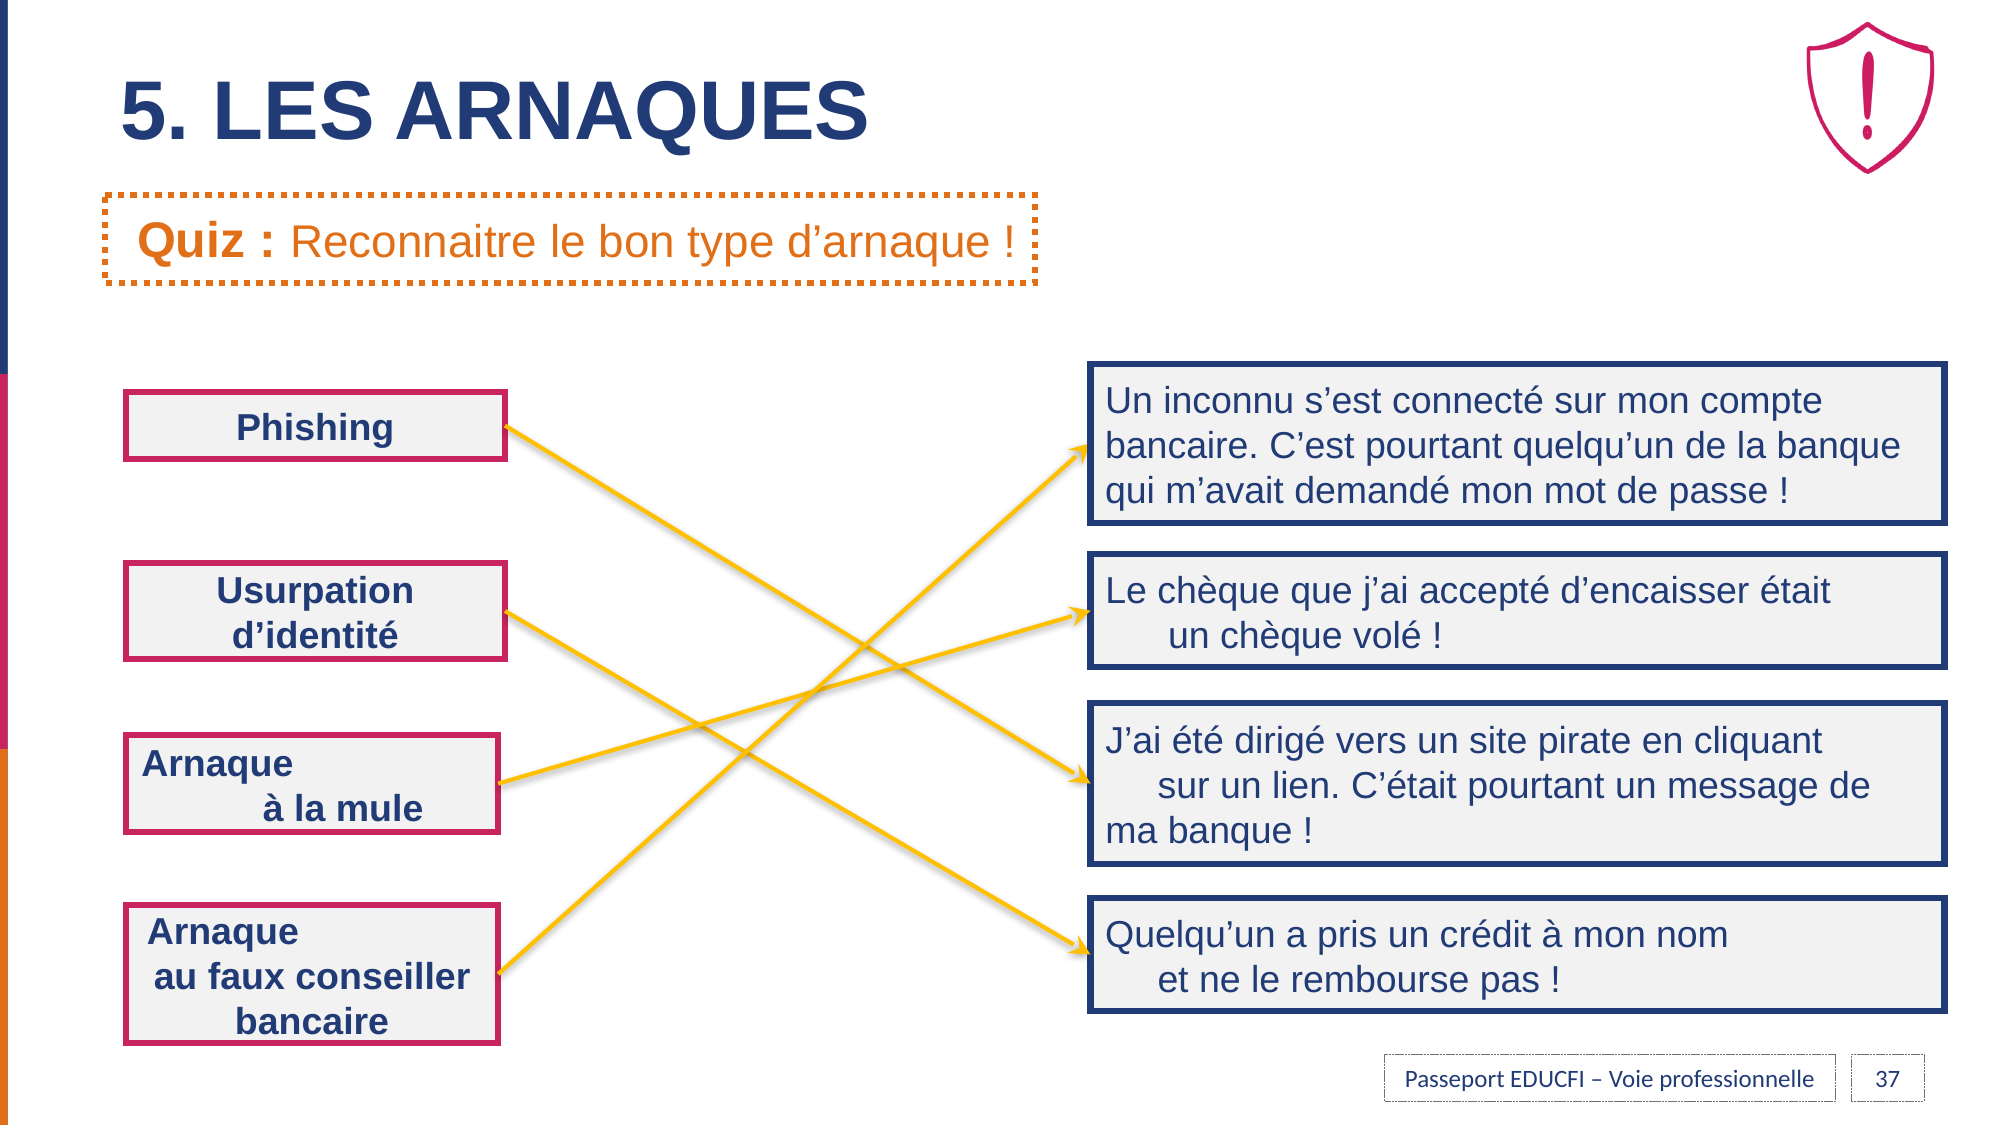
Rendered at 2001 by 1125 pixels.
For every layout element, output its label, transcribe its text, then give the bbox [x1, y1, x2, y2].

picture [0, 0, 8, 1125]
text_box Quelqu’un a pris un crédit à mon nom et ne le rembourse pas ! [1089, 897, 1945, 1012]
text_box Usurpation d’identité [125, 562, 498, 660]
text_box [105, 194, 1035, 284]
title 5. LES ARNAQUES [105, 59, 1796, 166]
text_box Le chèque que j’ai accepté d’encaisser était un chèque volé ! [1091, 553, 1946, 668]
text_box Arnaque à la mule [125, 734, 498, 833]
text_box Arnaque au faux conseiller bancaire [125, 904, 499, 1044]
picture [1796, 13, 1945, 181]
text_box Phishing [125, 391, 506, 460]
footer Passeport EDUCFI – Voie professionnelle [1384, 1054, 1836, 1102]
text_box J’ai été dirigé vers un site pirate en cliquant sur un lien. C’était pourtant un message de ma banque ! [1091, 702, 1946, 865]
slide_number 37 [1851, 1054, 1925, 1102]
text_box Un inconnu s’est connecté sur mon compte bancaire. C’est pourtant quelqu’un de la banque qui m’avait demandé mon mot de passe ! [1089, 363, 1946, 524]
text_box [498, 443, 1091, 975]
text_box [505, 425, 1091, 443]
